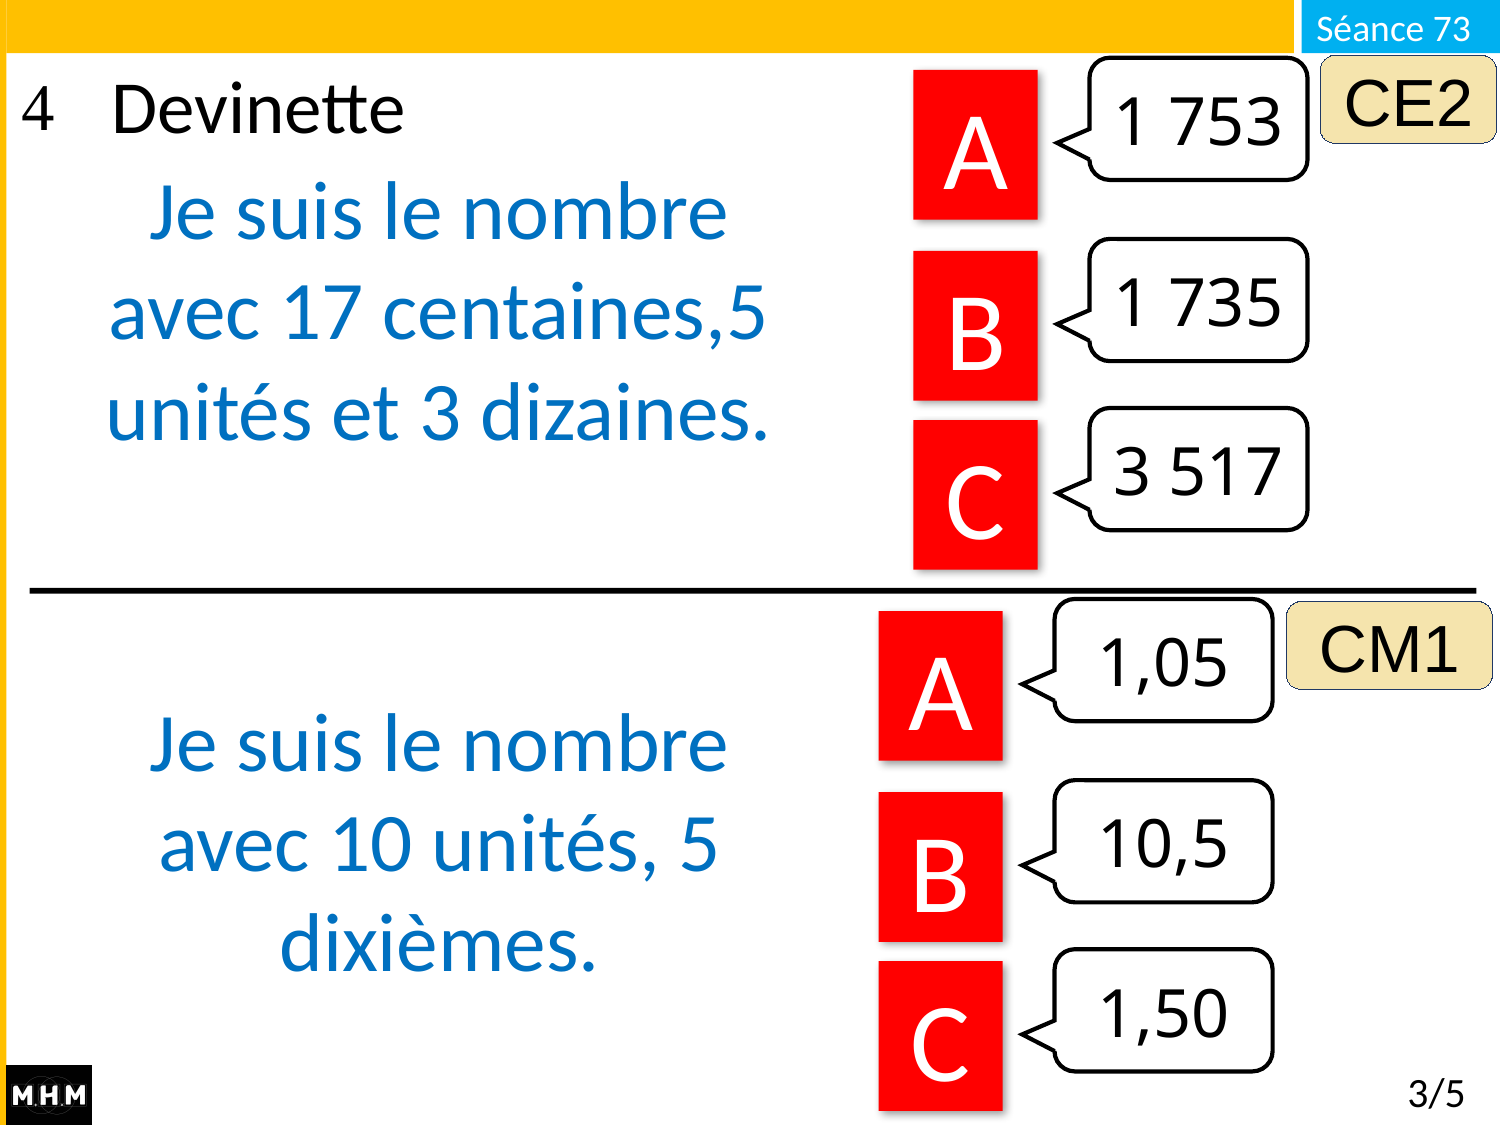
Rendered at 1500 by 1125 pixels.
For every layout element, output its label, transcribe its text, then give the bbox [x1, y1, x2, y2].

title Devinette [1302, 60, 1391, 160]
text_box A [878, 611, 1003, 761]
text_box 1 753 [1052, 55, 1310, 183]
text_box CE2 [1320, 55, 1497, 144]
text_box 1 735 [1052, 236, 1310, 364]
text_box 1,50 [1017, 947, 1275, 1074]
text_box A [913, 69, 1038, 220]
text_box CM1 [1286, 601, 1493, 690]
text_box B [913, 250, 1038, 401]
text_box Je suis le nombre avec 17 centaines,5 unités et 3 dizaines. [73, 149, 805, 464]
text_box 1,05 [1017, 596, 1275, 724]
list 3/5 [1373, 1064, 1500, 1125]
text_box C [878, 961, 1003, 1111]
text_box 10,5 [1017, 778, 1275, 905]
text_box 3 517 [1052, 405, 1310, 533]
title Devinette [96, 60, 1095, 160]
picture [6, 1065, 92, 1125]
text_box B [878, 792, 1003, 942]
text_box C [913, 420, 1038, 570]
text_box Je suis le nombre avec 10 unités, 5 dixièmes. [74, 680, 805, 996]
